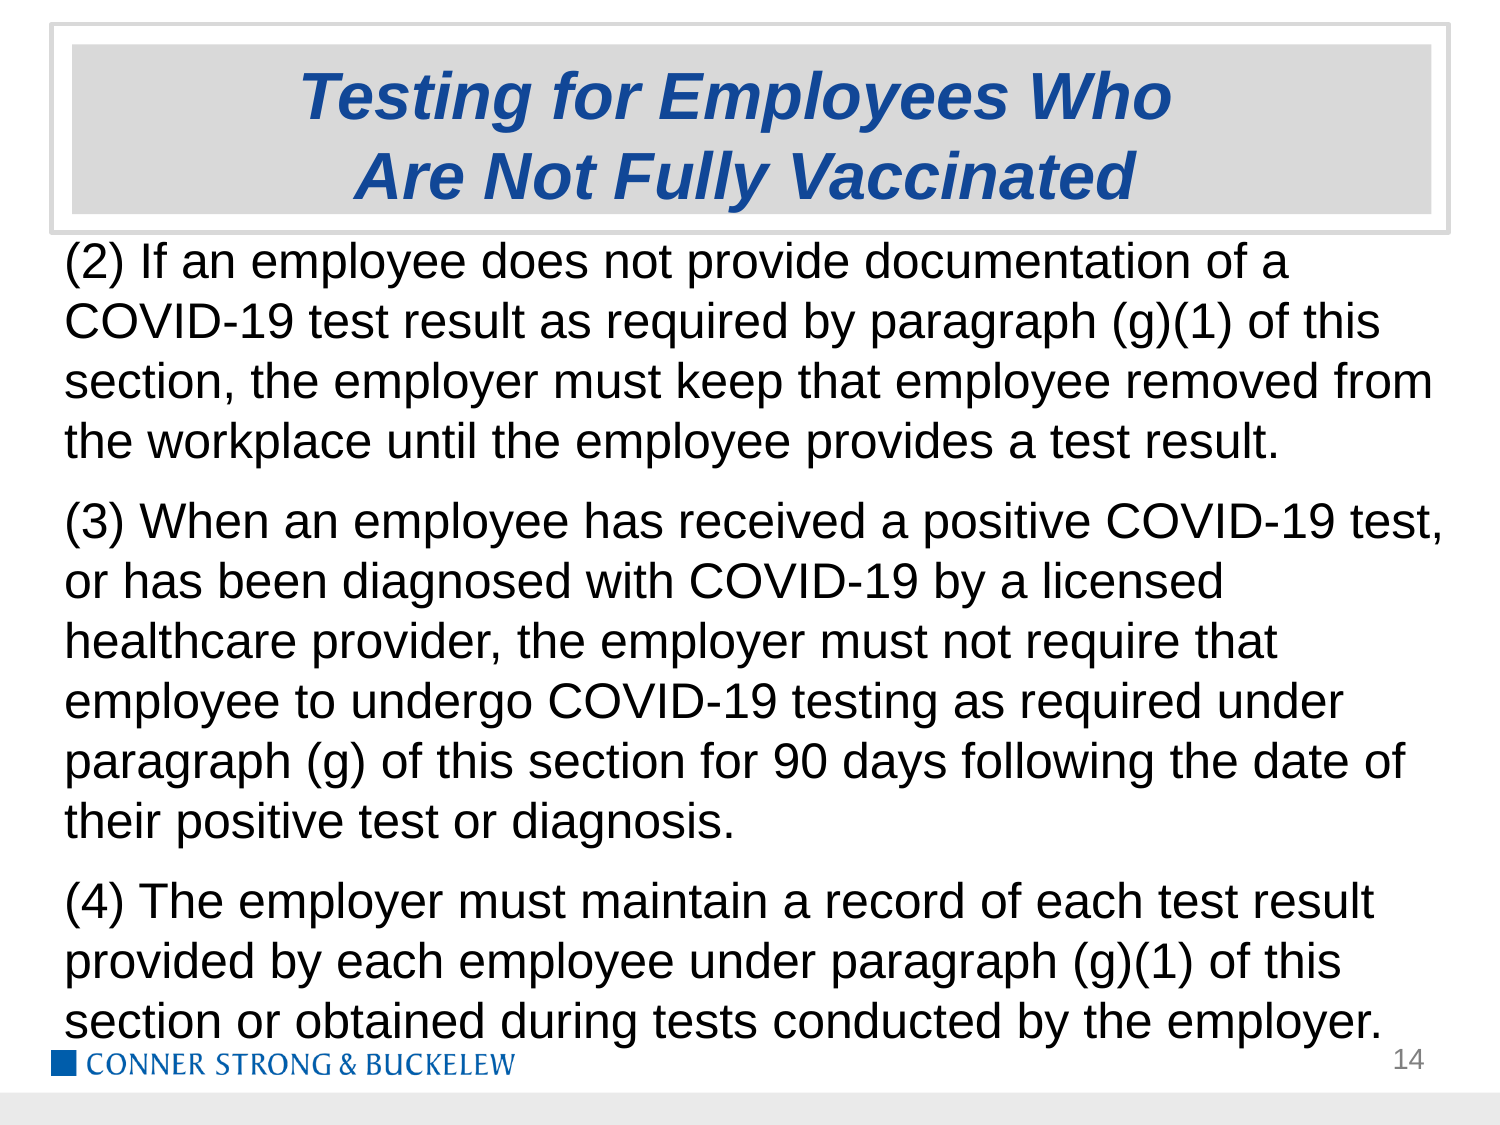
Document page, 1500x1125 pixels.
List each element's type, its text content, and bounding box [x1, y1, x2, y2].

title Testing for Employees Who Are Not Fully Vaccinated [74, 44, 1417, 222]
list (2) If an employee does not provide documentation of a COVID-19 test result as required by paragraph (g)(1) of this section, the employer must keep that employee removed from the workplace until the employee provides a test result. (3) When an employee has received a positive COVID-19 test, or has been diagnosed with COVID-19 by a licensed healthcare provider, the employer must not require that employee to undergo COVID-19 testing as required under paragraph (g) of this section for 90 days following the date of their positive test or diagnosis. (4) The employer must maintain a record of each test result provided by each employee under paragraph (g)(1) of this section or obtained during tests conducted by the employer. [48, 221, 1475, 1035]
picture [51, 1050, 515, 1076]
